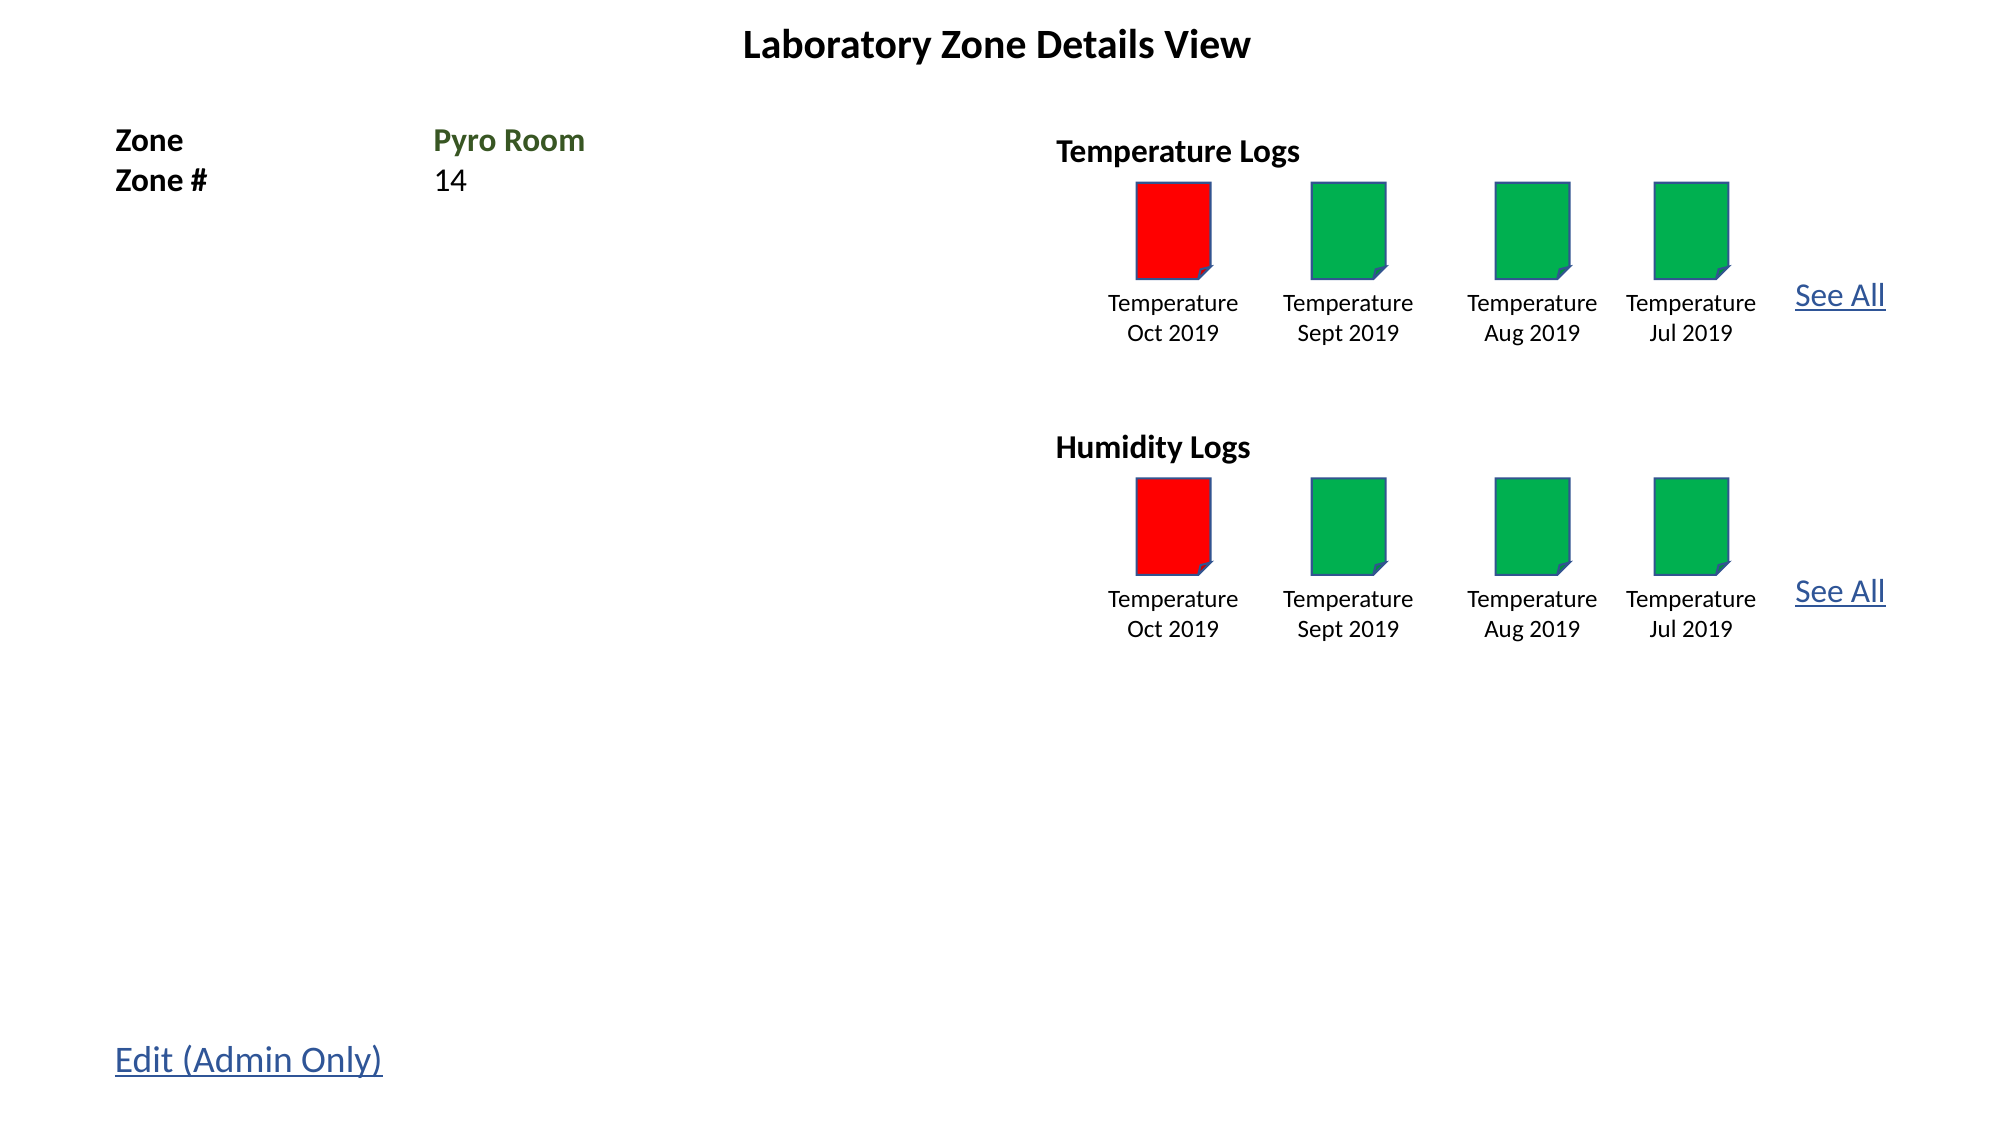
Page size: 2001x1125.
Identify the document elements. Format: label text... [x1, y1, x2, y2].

text_box See All [1780, 265, 1901, 321]
text_box Temperature Aug 2019 [1452, 279, 1611, 354]
text_box Temperature Aug 2019 [1452, 574, 1611, 650]
text_box Humidity Logs [1041, 417, 1266, 473]
text_box Temperature Jul 2019 [1611, 279, 1772, 354]
text_box [1653, 181, 1732, 279]
text_box Zone Pyro Room Zone # 14 [100, 110, 601, 273]
text_box Laboratory Zone Details View [728, 9, 1267, 75]
text_box Temperature Oct 2019 [1093, 279, 1254, 354]
text_box See All [1780, 561, 1901, 617]
text_box [1310, 477, 1389, 574]
text_box [1653, 477, 1732, 574]
text_box Temperature Oct 2019 [1093, 574, 1254, 650]
text_box [1310, 181, 1389, 279]
text_box [1494, 181, 1573, 279]
text_box Edit (Admin Only) [100, 1027, 398, 1088]
text_box [1494, 477, 1573, 574]
text_box Temperature Sept 2019 [1268, 279, 1429, 354]
text_box [1135, 181, 1214, 279]
text_box [1135, 477, 1214, 574]
text_box Temperature Logs [1041, 122, 1316, 177]
text_box Temperature Jul 2019 [1611, 574, 1772, 650]
text_box Temperature Sept 2019 [1268, 574, 1429, 650]
